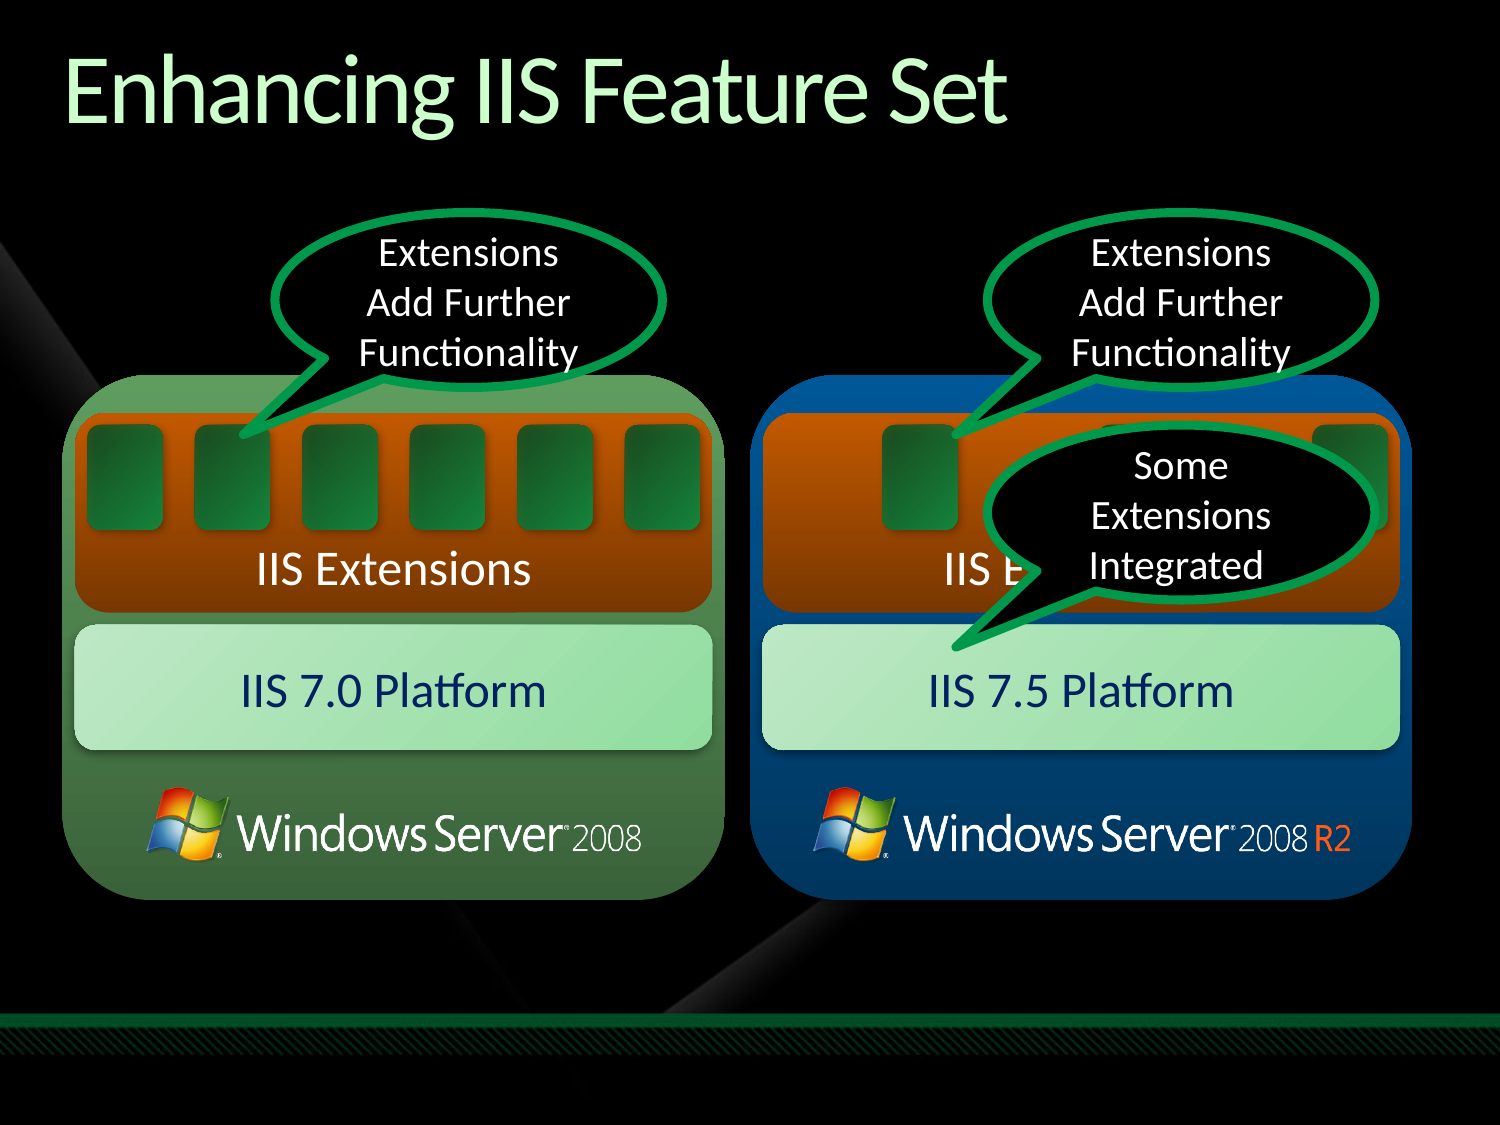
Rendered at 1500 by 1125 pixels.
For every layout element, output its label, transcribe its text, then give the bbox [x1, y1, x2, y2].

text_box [62, 374, 726, 901]
title Enhancing IIS Feature Set [62, 37, 1438, 147]
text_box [749, 374, 1413, 901]
text_box Extensions Add Further Functionality [982, 207, 1380, 374]
text_box Extensions Add Further Functionality [270, 207, 667, 374]
picture [0, 0, 1500, 1125]
